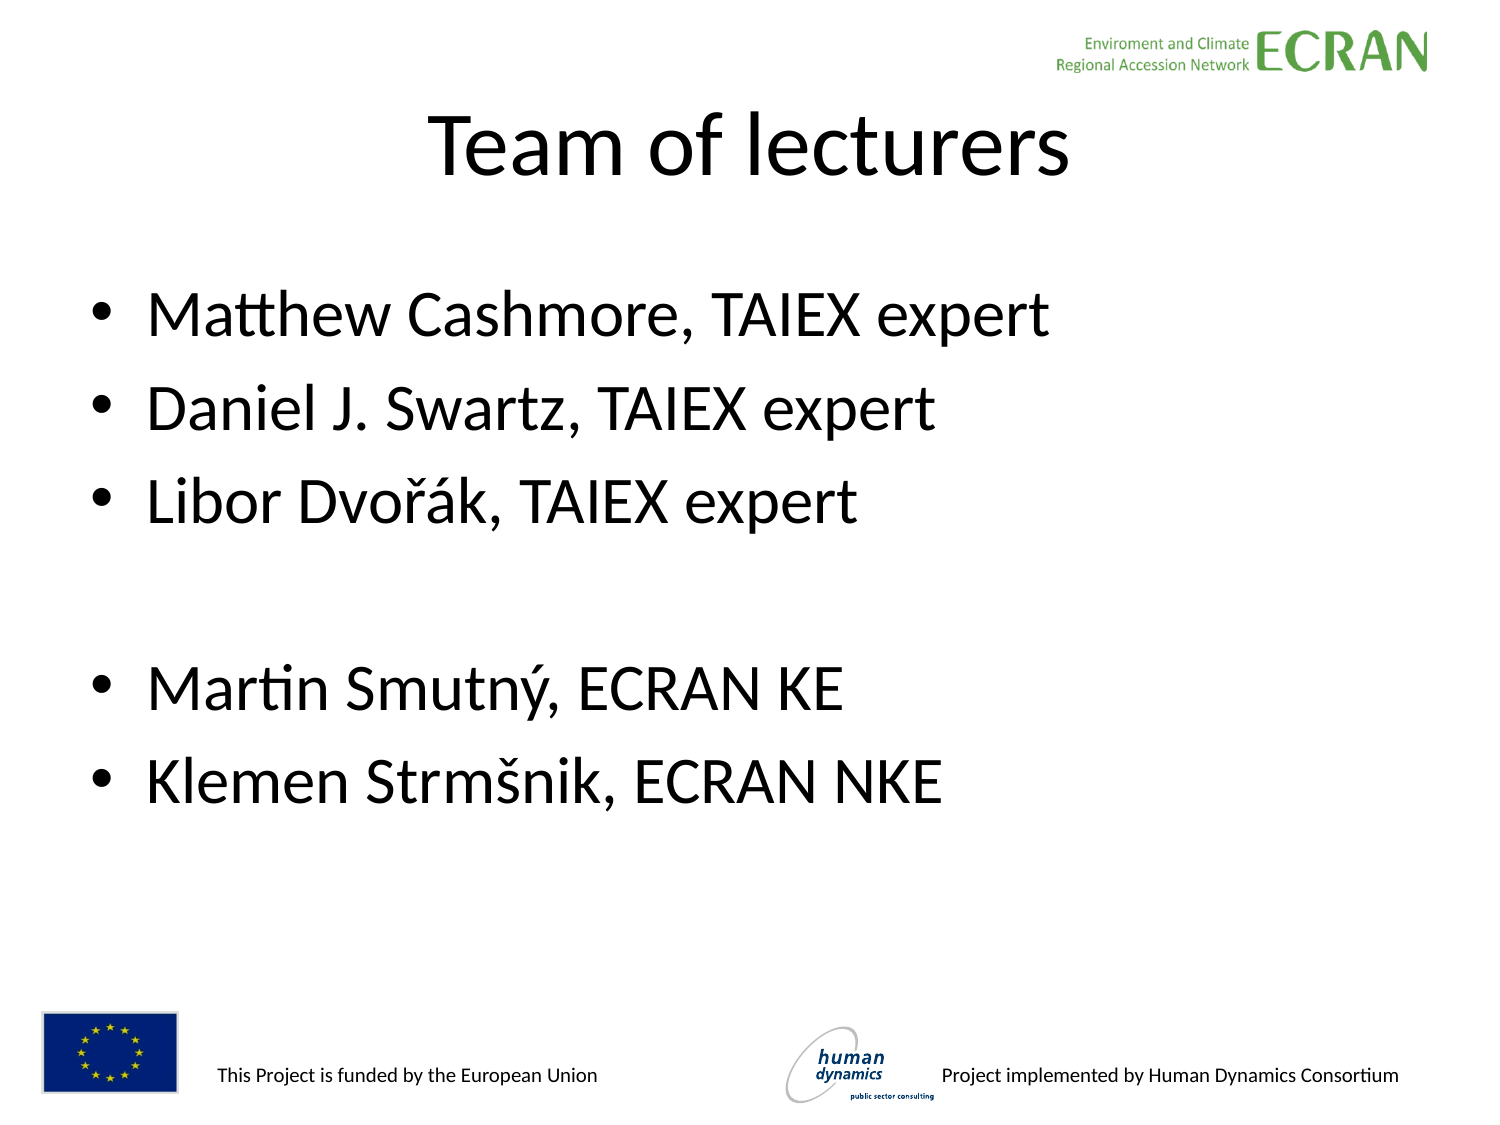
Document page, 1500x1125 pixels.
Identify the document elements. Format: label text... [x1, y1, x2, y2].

picture [41, 1011, 179, 1094]
picture [1057, 30, 1427, 73]
list Matthew Cashmore, TAIEX expert Daniel J. Swartz, TAIEX expert Libor Dvořák, TAIEX expert Martin Smutný, ECRAN KE Klemen Strmšnik, ECRAN NKE [75, 262, 1425, 1005]
title Team of lecturers [75, 45, 1425, 233]
